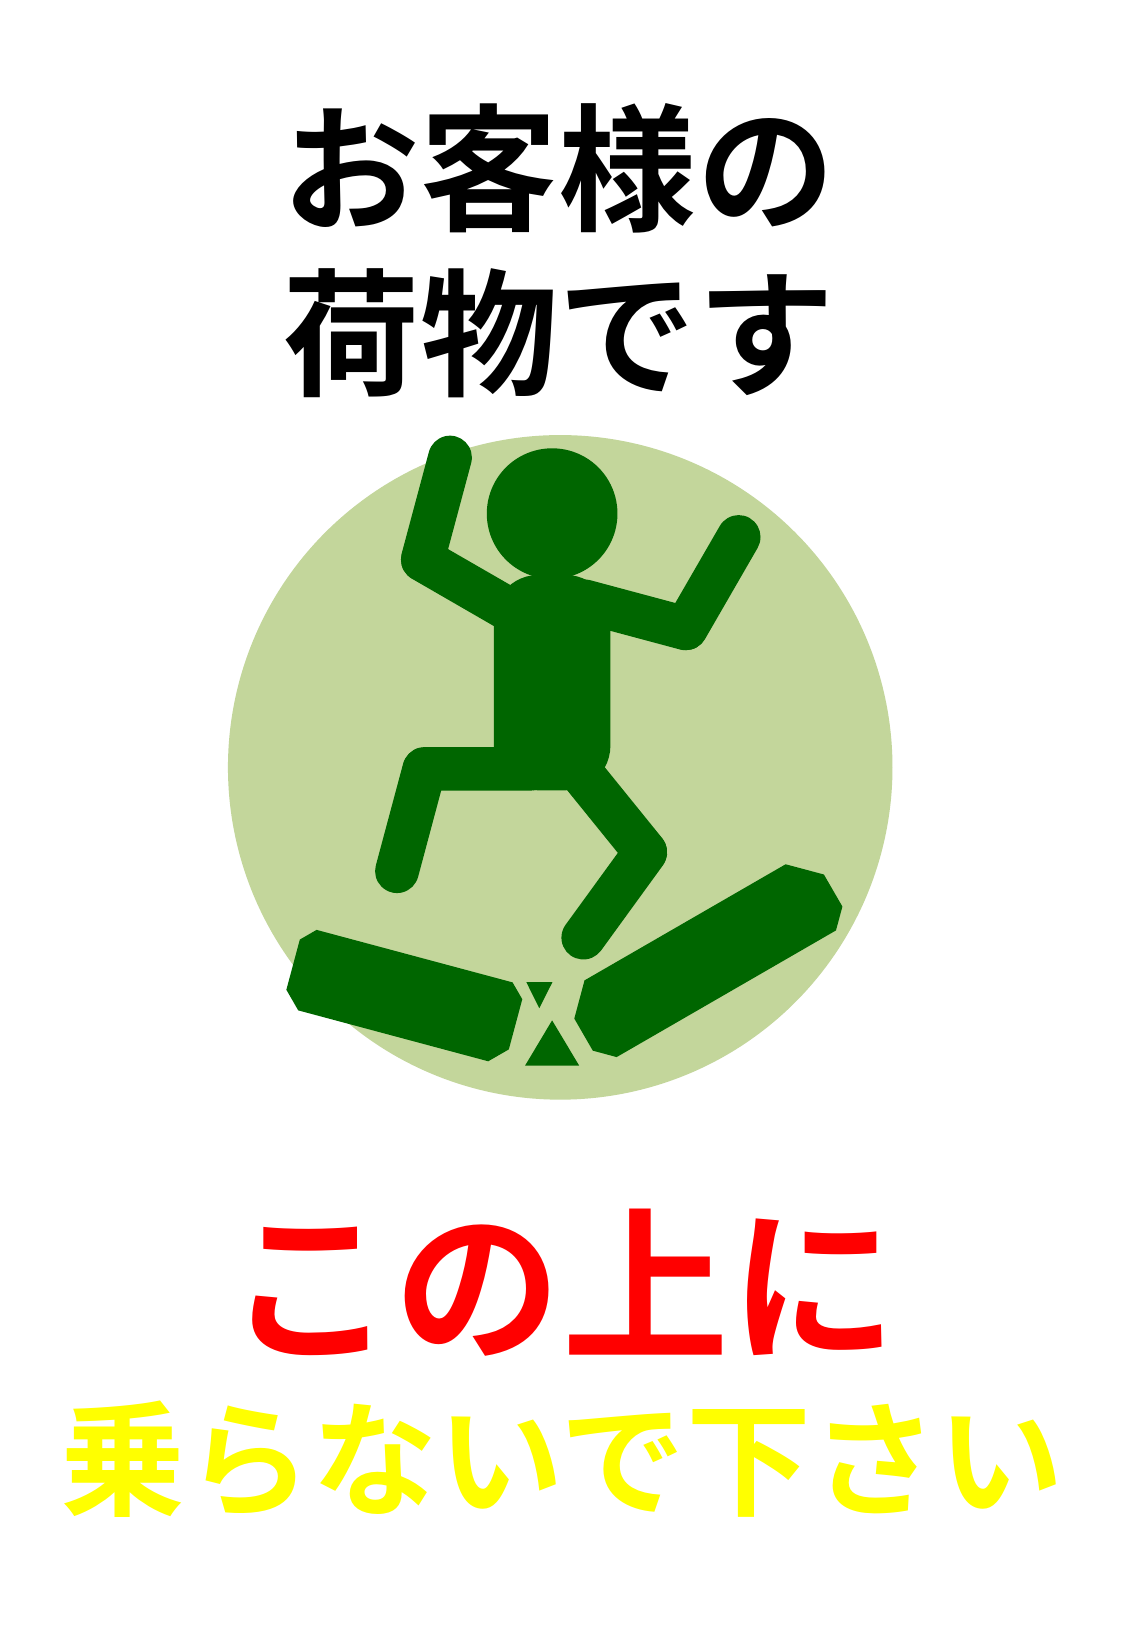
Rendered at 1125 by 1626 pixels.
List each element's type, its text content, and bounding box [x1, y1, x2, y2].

text_box お客様の 荷物です [0, 75, 1125, 421]
text_box この上に 乗らないで下さい [0, 1174, 1125, 1539]
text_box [227, 434, 893, 1100]
